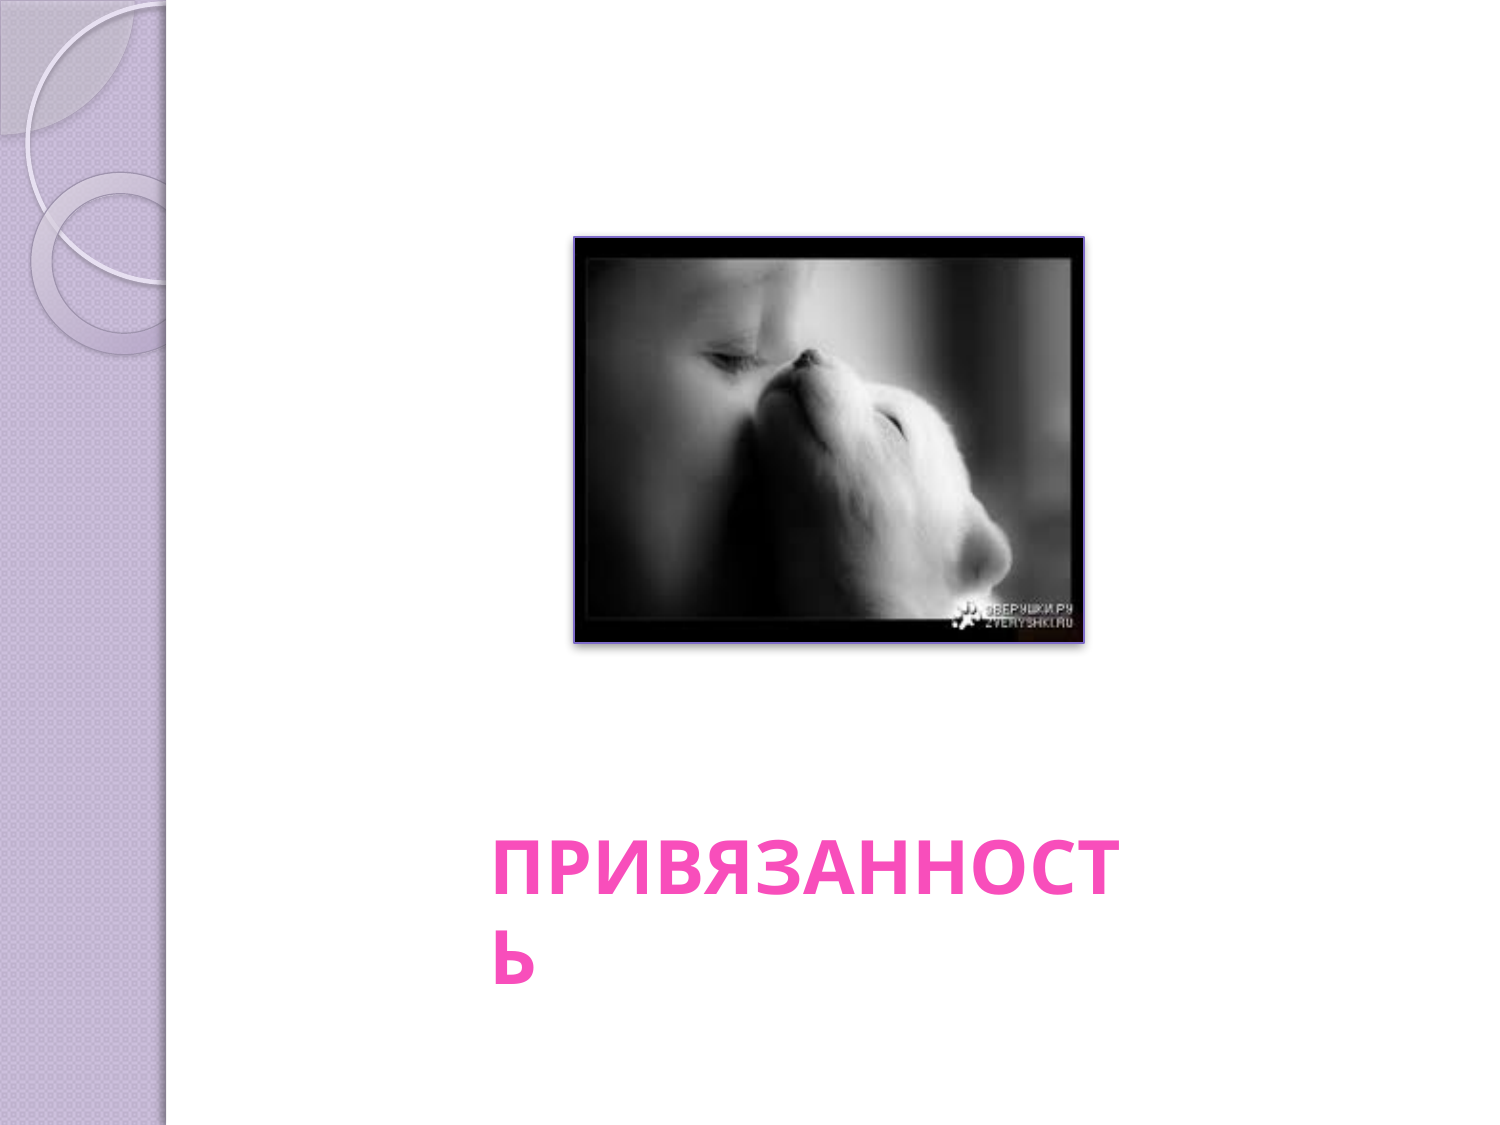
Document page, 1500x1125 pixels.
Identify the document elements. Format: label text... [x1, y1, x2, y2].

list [574, 237, 1084, 643]
text_box ПРИВЯЗАННОСТЬ [474, 812, 1175, 1008]
